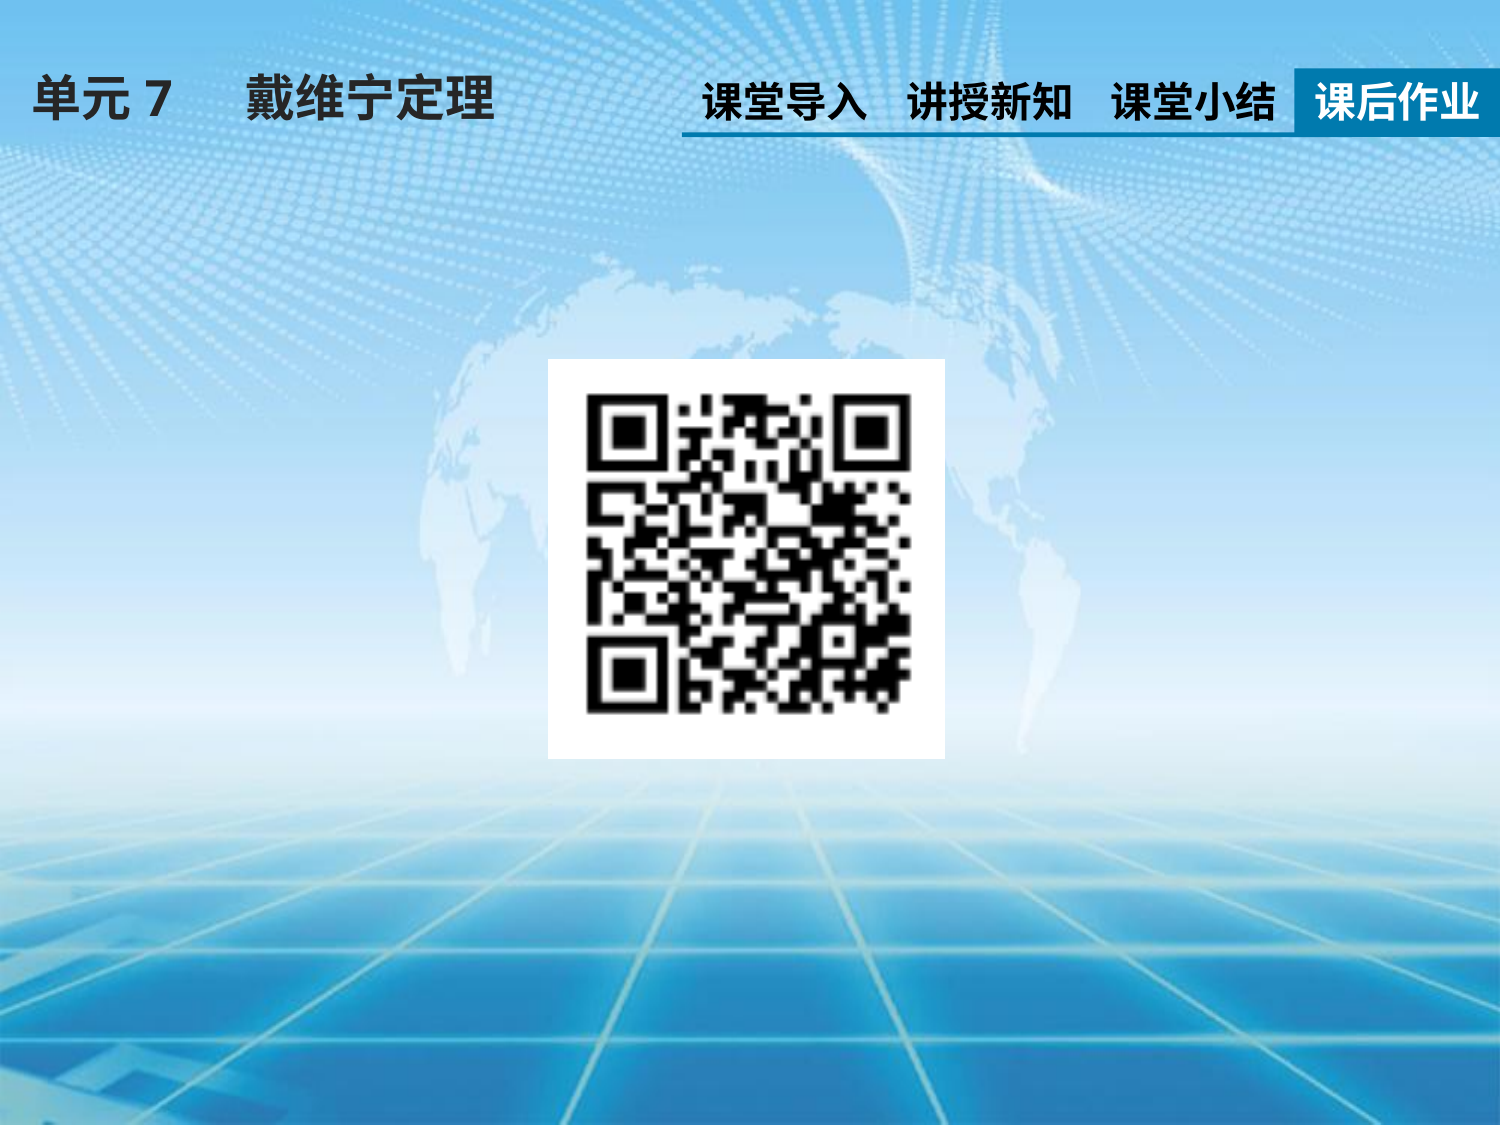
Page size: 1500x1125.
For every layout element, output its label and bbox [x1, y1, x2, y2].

text_box [16, 59, 1500, 135]
picture [0, 0, 1500, 1125]
